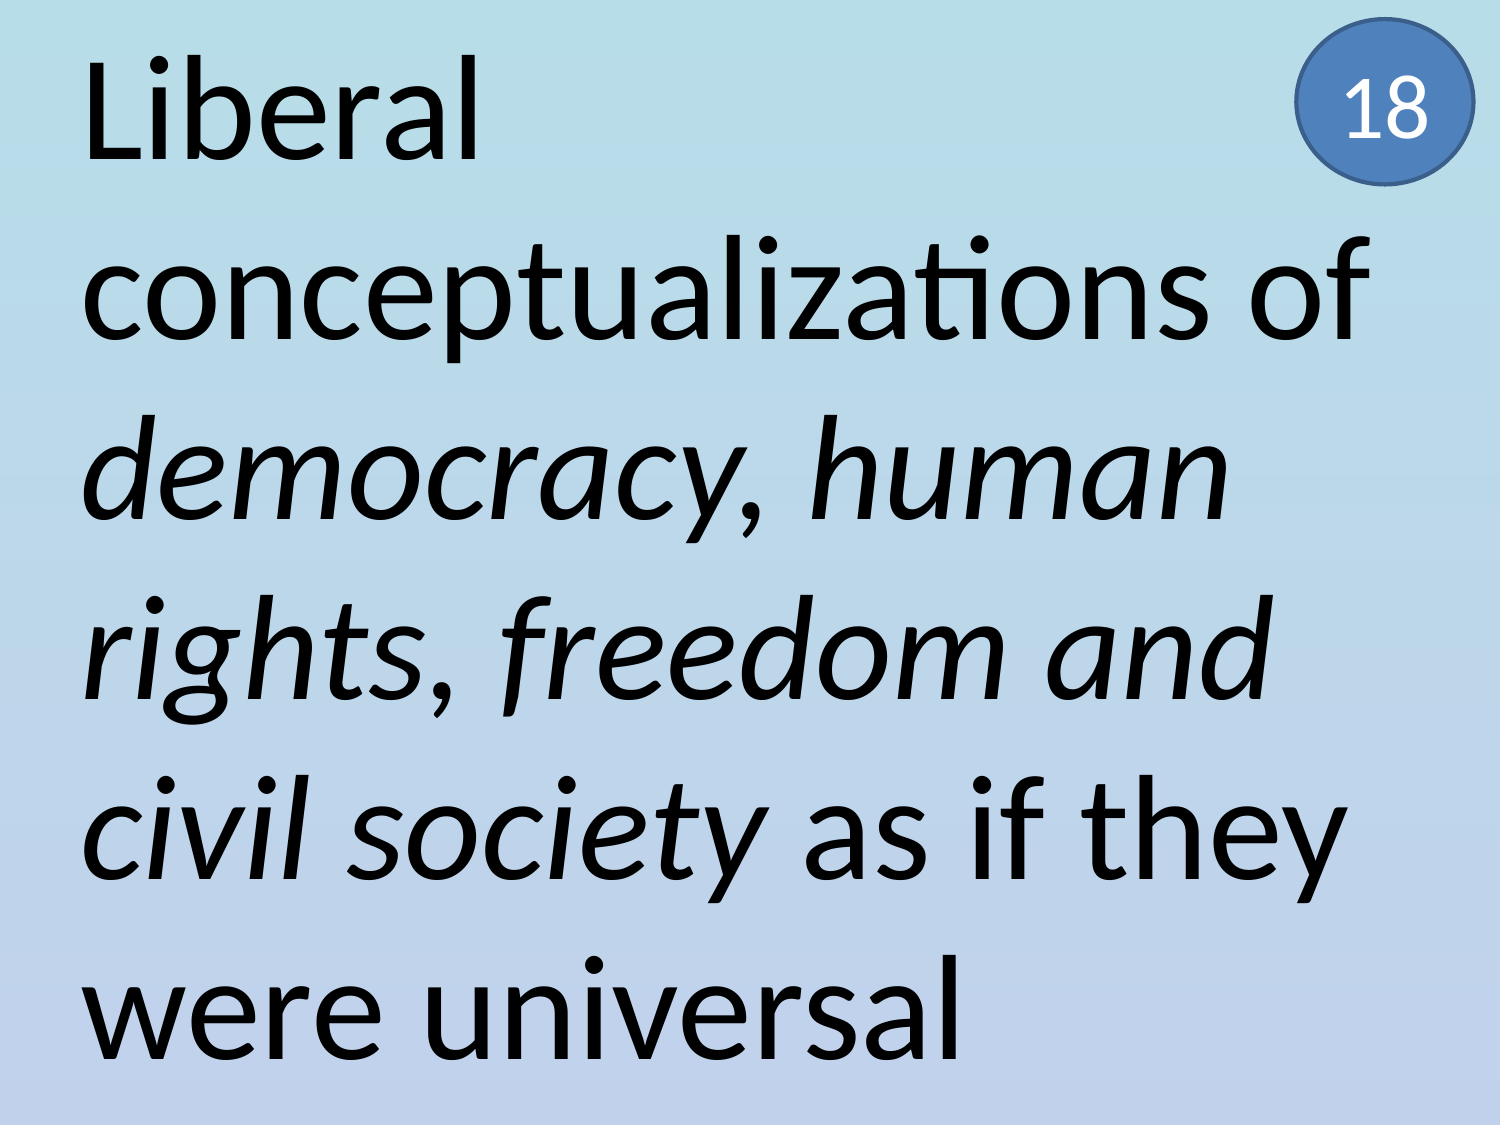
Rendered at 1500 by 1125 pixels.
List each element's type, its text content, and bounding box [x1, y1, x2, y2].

text_box 18 [1294, 16, 1476, 187]
title Liberal conceptualizations of democracy, human rights, freedom and civil society as if they were universal [64, 456, 1415, 644]
